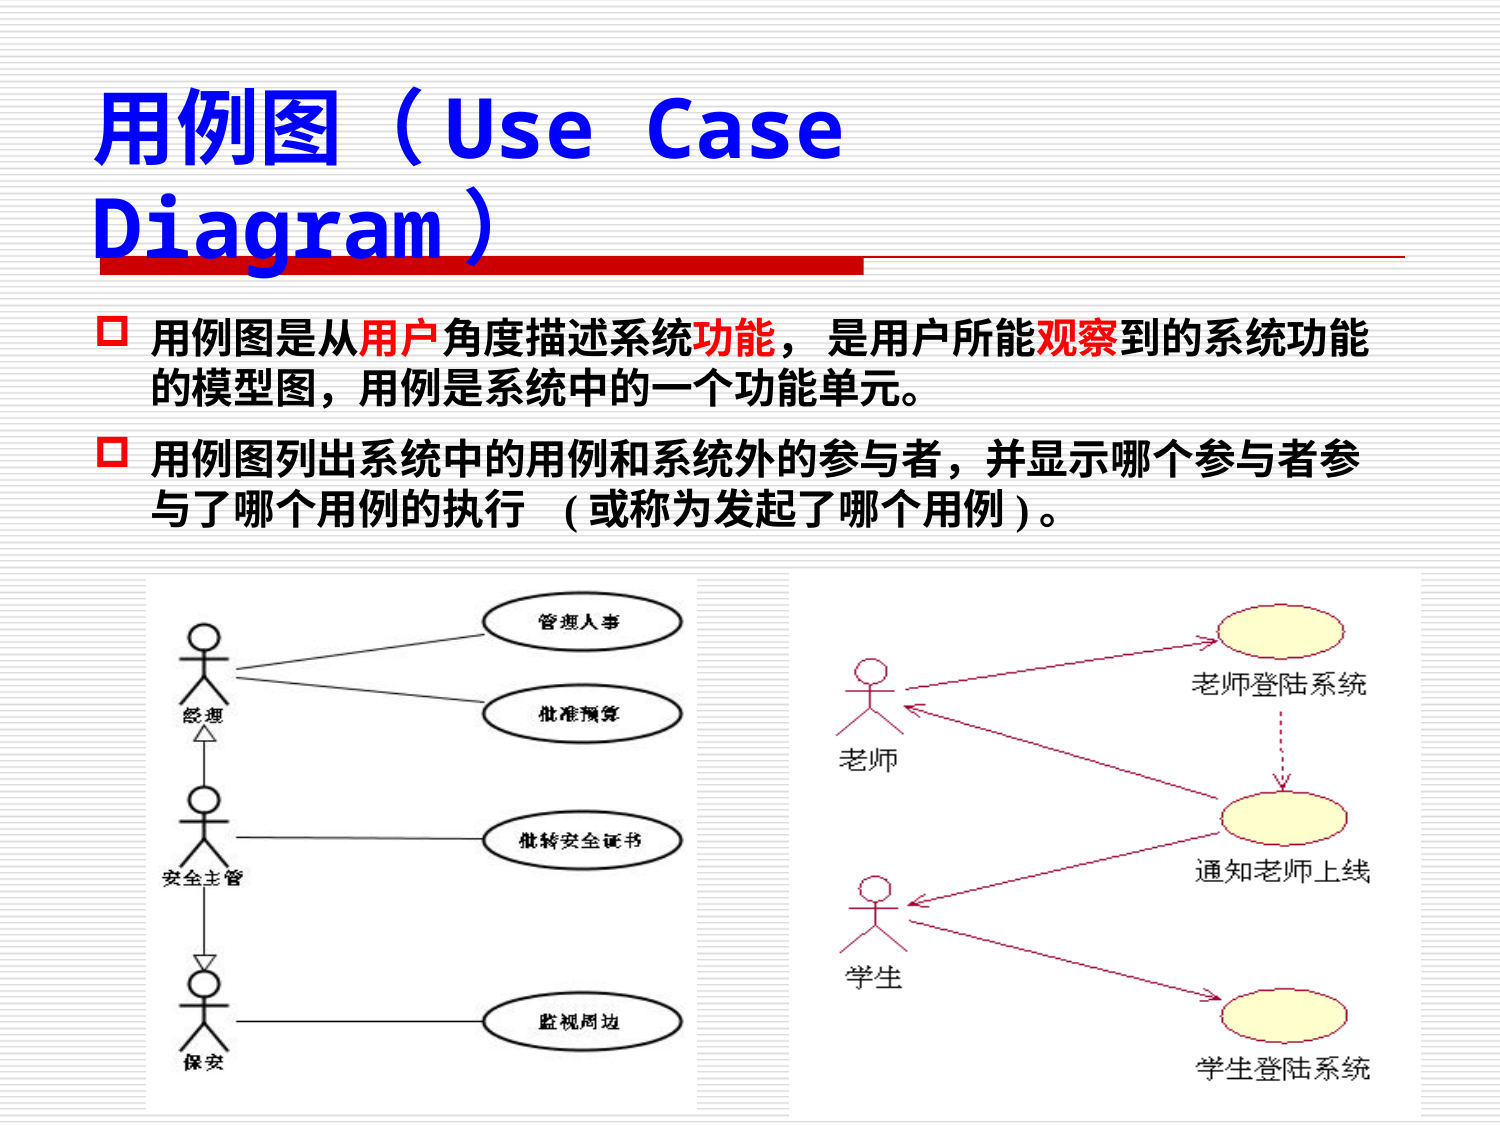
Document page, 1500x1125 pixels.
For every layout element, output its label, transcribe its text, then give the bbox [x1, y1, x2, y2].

text_box 用例图（Use Case Diagram） [78, 67, 1316, 283]
text_box 用例图是从用户角度描述系统功能， 是用户所能观察到的系统功能的模型图，用例是系统中的一个功能单元。 用例图列出系统中的用例和系统外的参与者，并显示哪个参与者参与了哪个用例的执行 (或称为发起了哪个用例)。 [78, 304, 1407, 540]
picture [0, 0, 1500, 1125]
